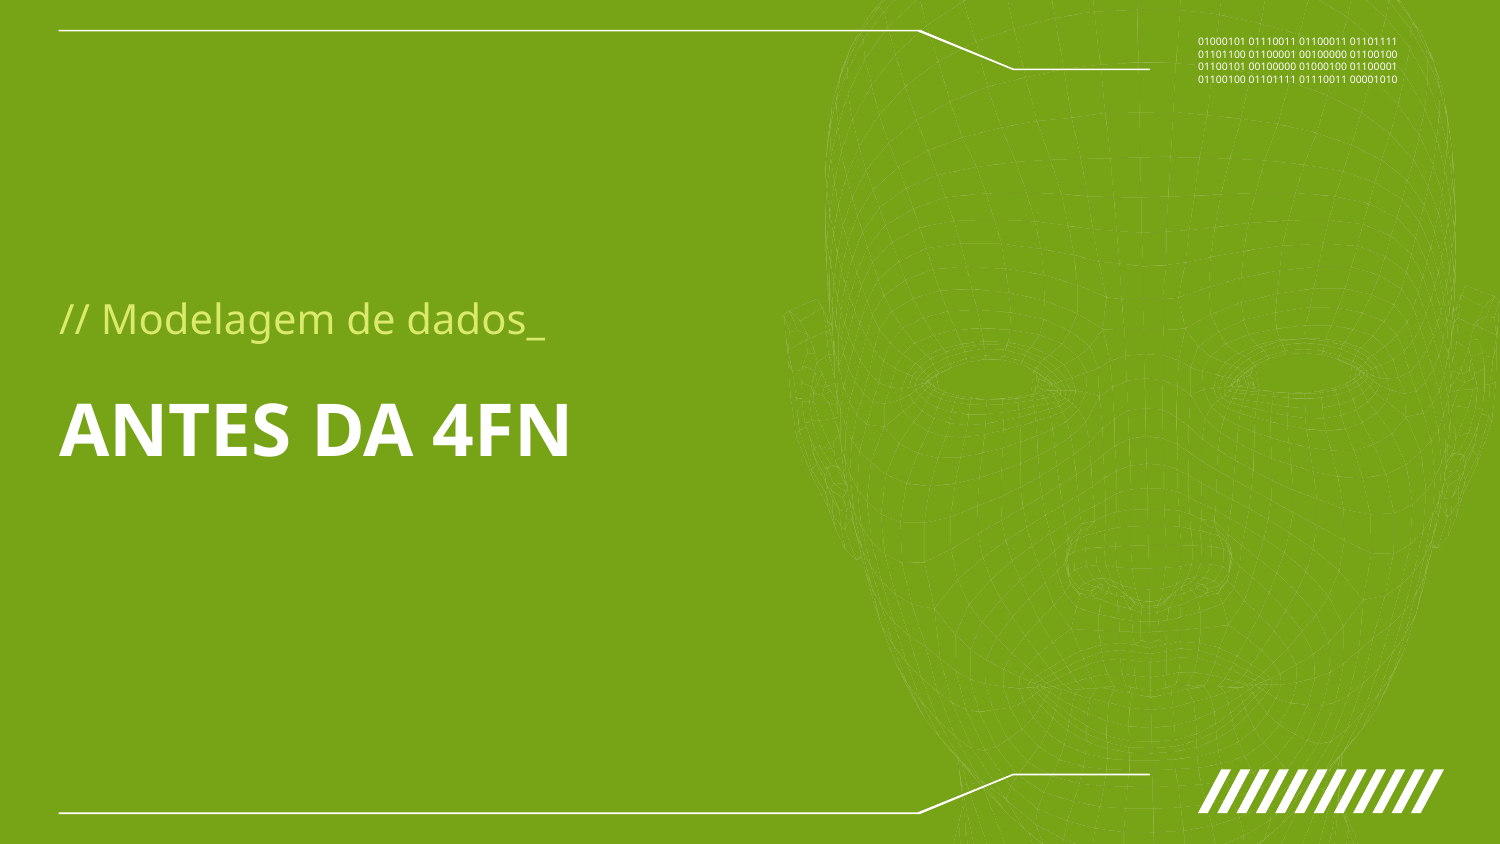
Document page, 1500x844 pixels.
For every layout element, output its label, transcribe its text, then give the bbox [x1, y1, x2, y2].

text_box // Modelagem de dados_ [59, 277, 971, 358]
title ANTES DA 4FN [59, 368, 1127, 540]
